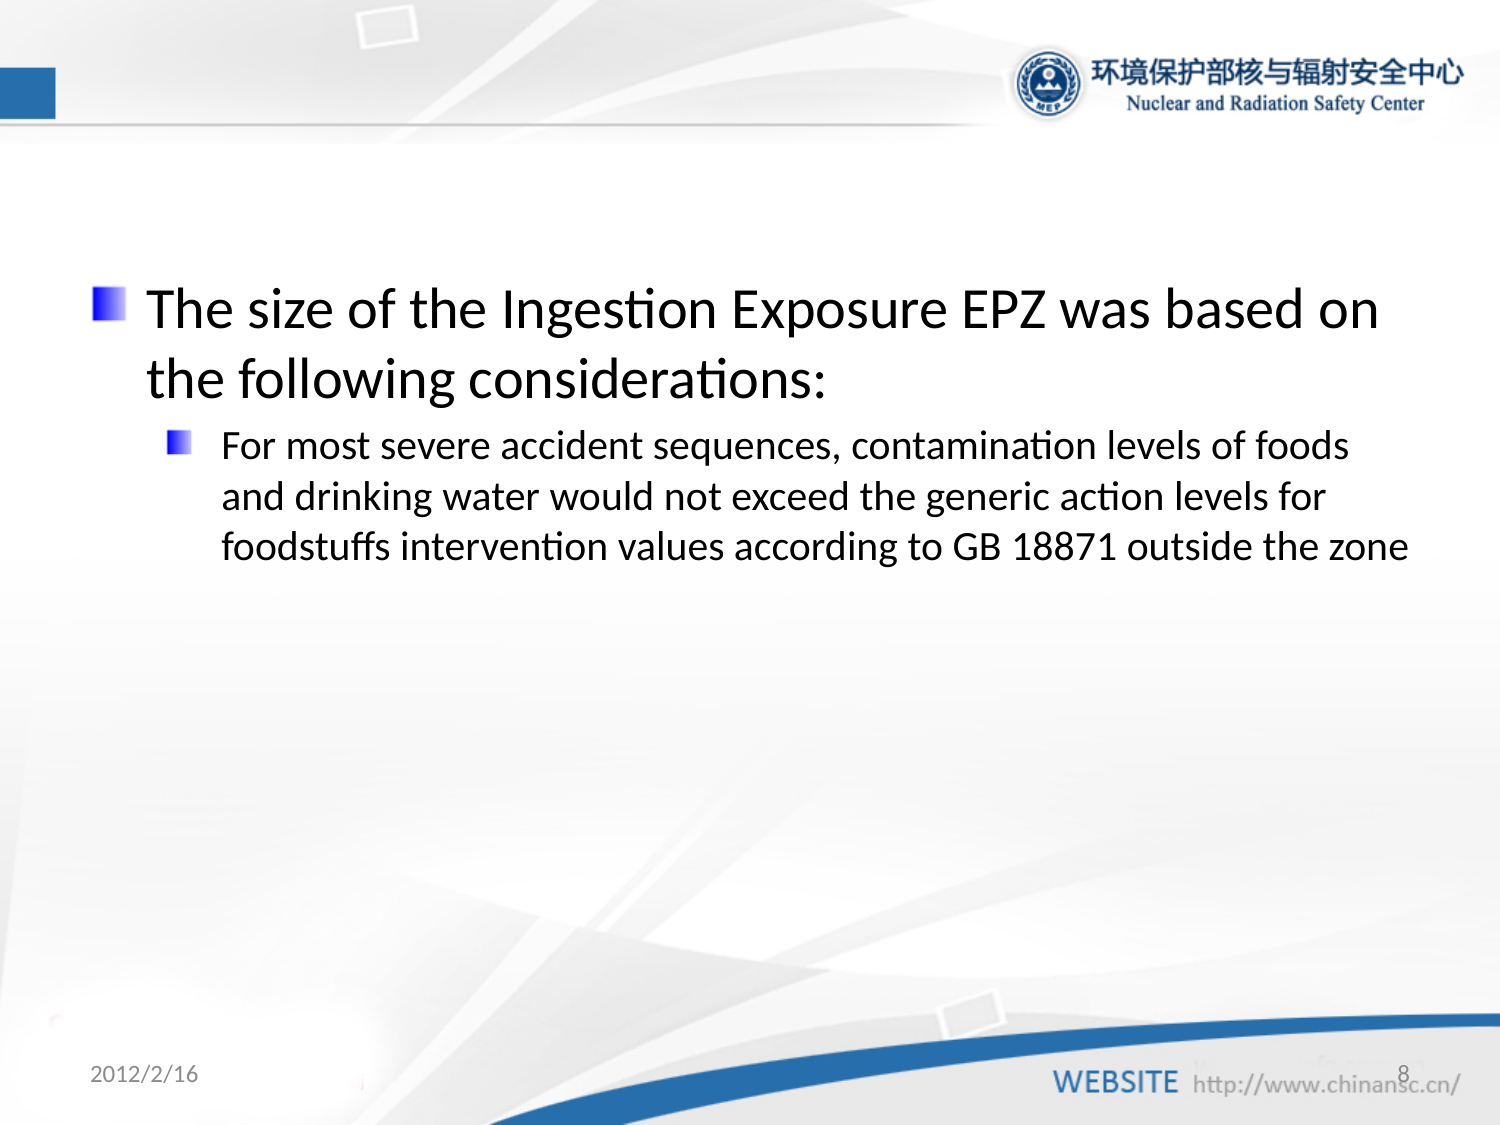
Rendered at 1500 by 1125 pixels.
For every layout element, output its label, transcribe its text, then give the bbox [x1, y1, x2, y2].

picture [0, 0, 1500, 1125]
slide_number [75, 1042, 425, 1103]
slide_number 8 [1074, 1042, 1425, 1103]
list The size of the Ingestion Exposure EPZ was based on the following considerations: For most severe accident sequences, contamination levels of foods and drinking water would not exceed the generic action levels for foodstuffs intervention values according to GB 18871 outside the zone [74, 262, 1426, 1006]
